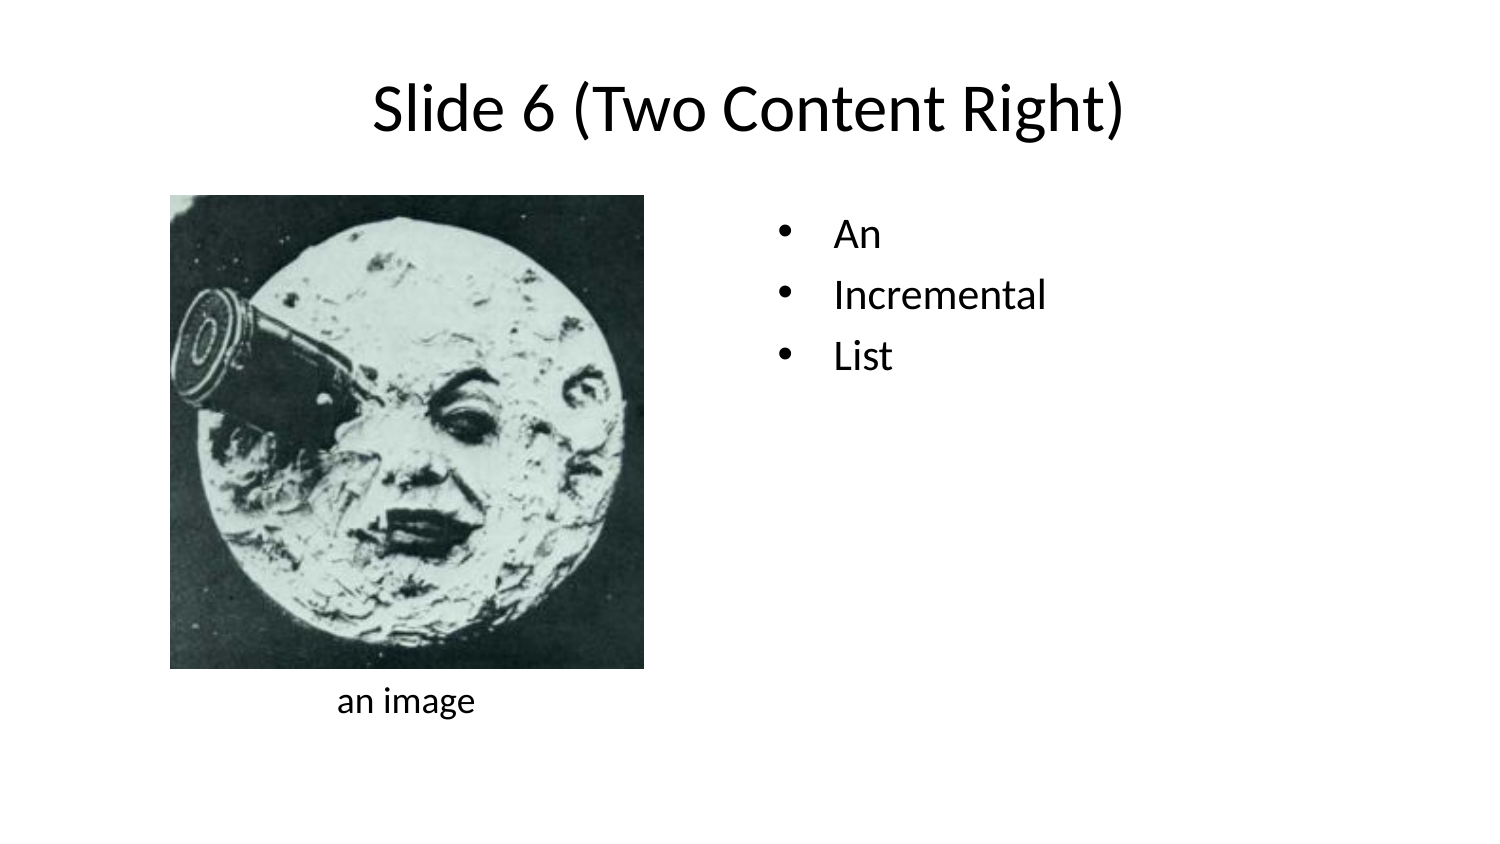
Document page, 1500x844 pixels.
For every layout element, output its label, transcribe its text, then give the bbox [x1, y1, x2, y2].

picture [170, 195, 644, 669]
title Slide 6 (Two Content Right) [75, 33, 1425, 175]
text_box an image [74, 668, 738, 753]
list An Incremental List [762, 196, 1425, 754]
